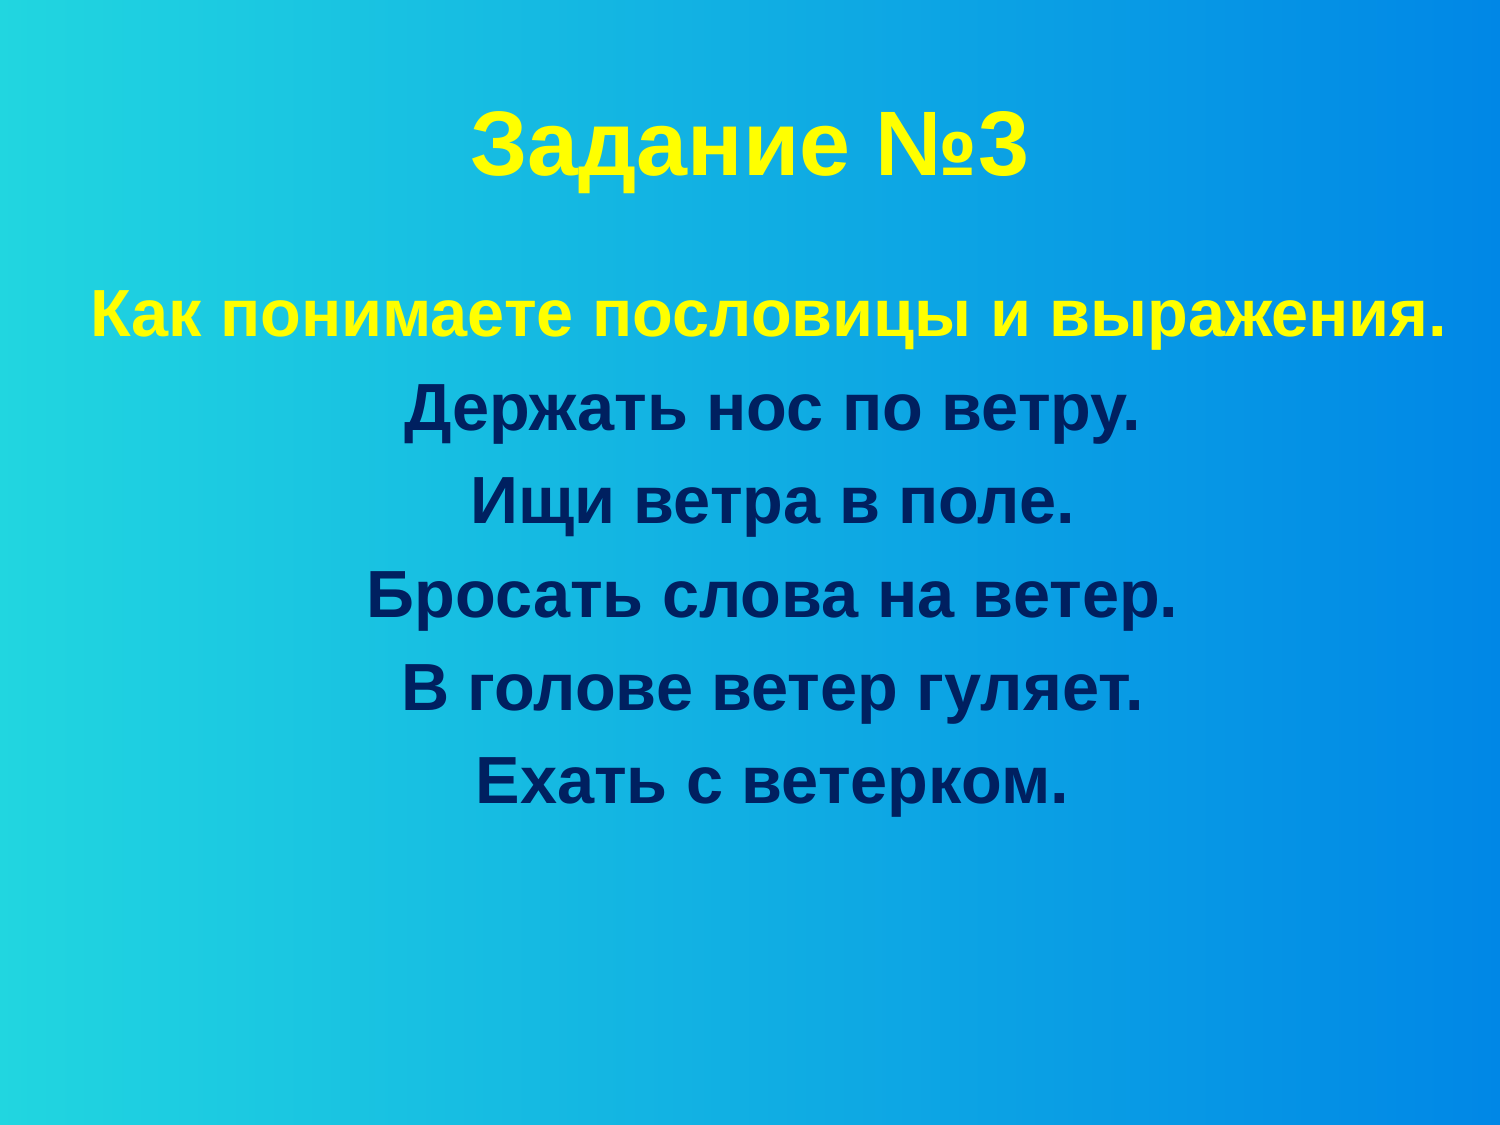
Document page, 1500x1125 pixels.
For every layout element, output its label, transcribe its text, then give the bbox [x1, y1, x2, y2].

list Как понимаете пословицы и выражения. Держать нос по ветру. Ищи ветра в поле. Бросать слова на ветер. В голове ветер гуляет. Ехать с ветерком. [75, 262, 1471, 1005]
title Задание №3 [75, 45, 1425, 233]
